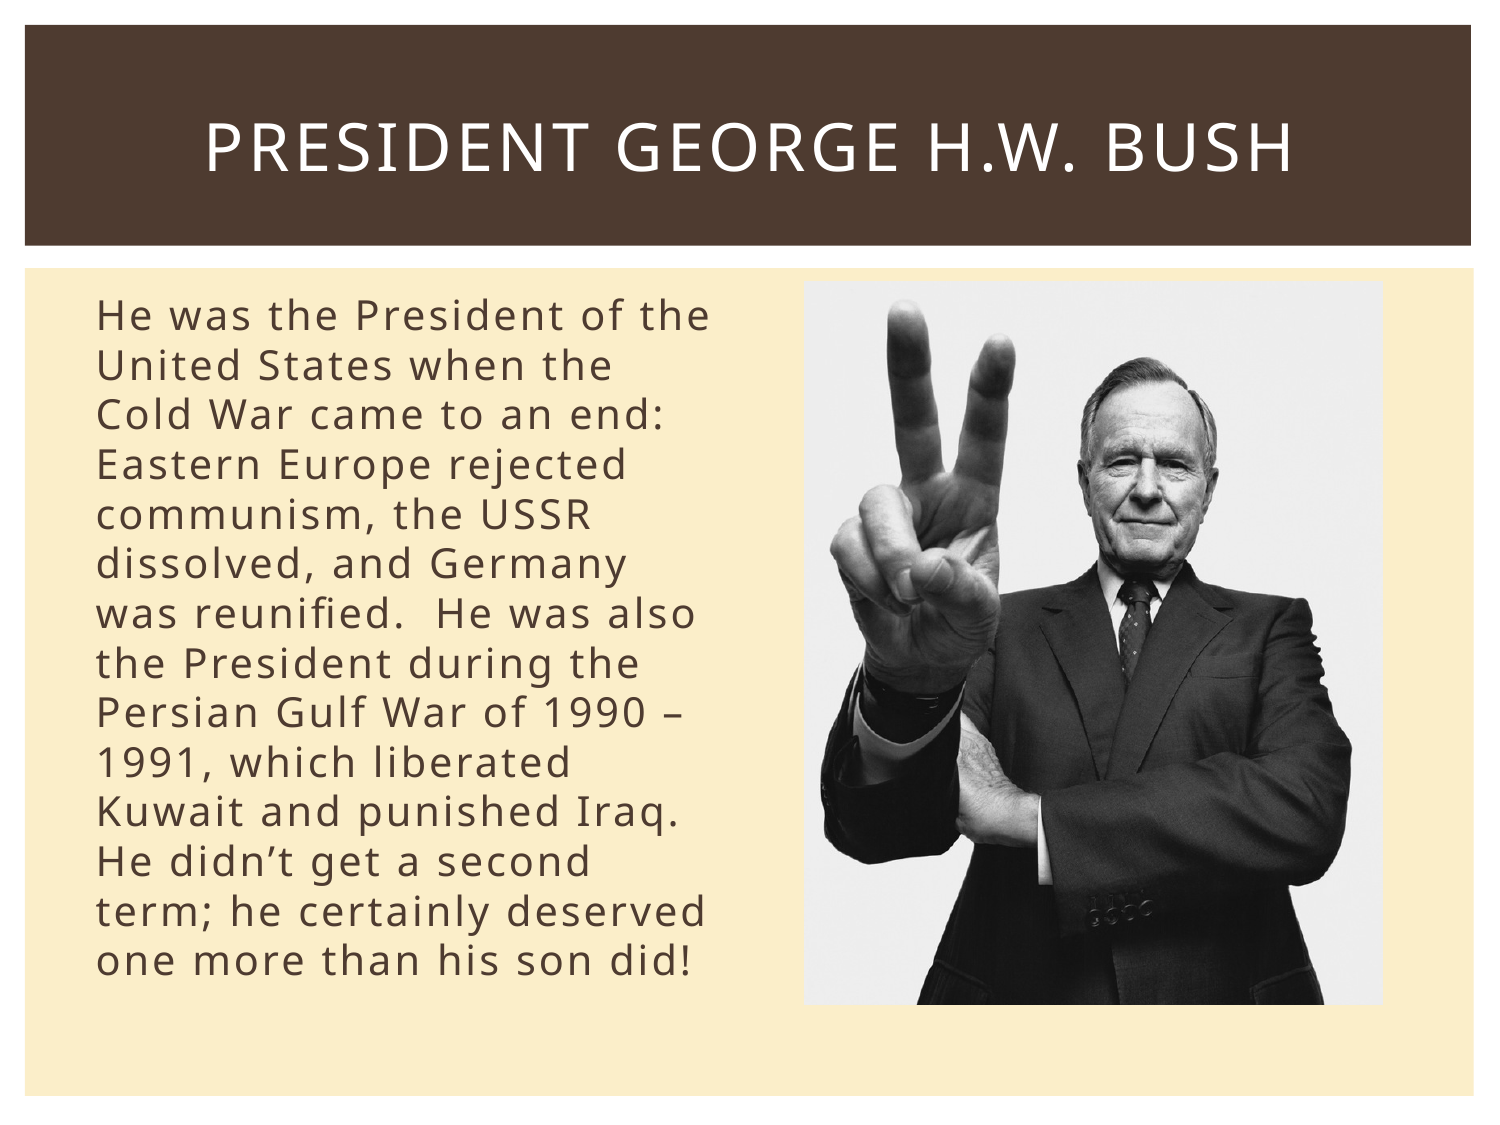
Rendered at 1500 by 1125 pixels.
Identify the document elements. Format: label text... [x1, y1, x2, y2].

title President George H.W. Bush [62, 58, 1438, 232]
list He was the President of the United States when the Cold War came to an end: Eastern Europe rejected communism, the USSR dissolved, and Germany was reunified. He was also the President during the Persian Gulf War of 1990 – 1991, which liberated Kuwait and punished Iraq. He didn’t get a second term; he certainly deserved one more than his son did! [75, 281, 738, 1005]
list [804, 281, 1383, 1006]
